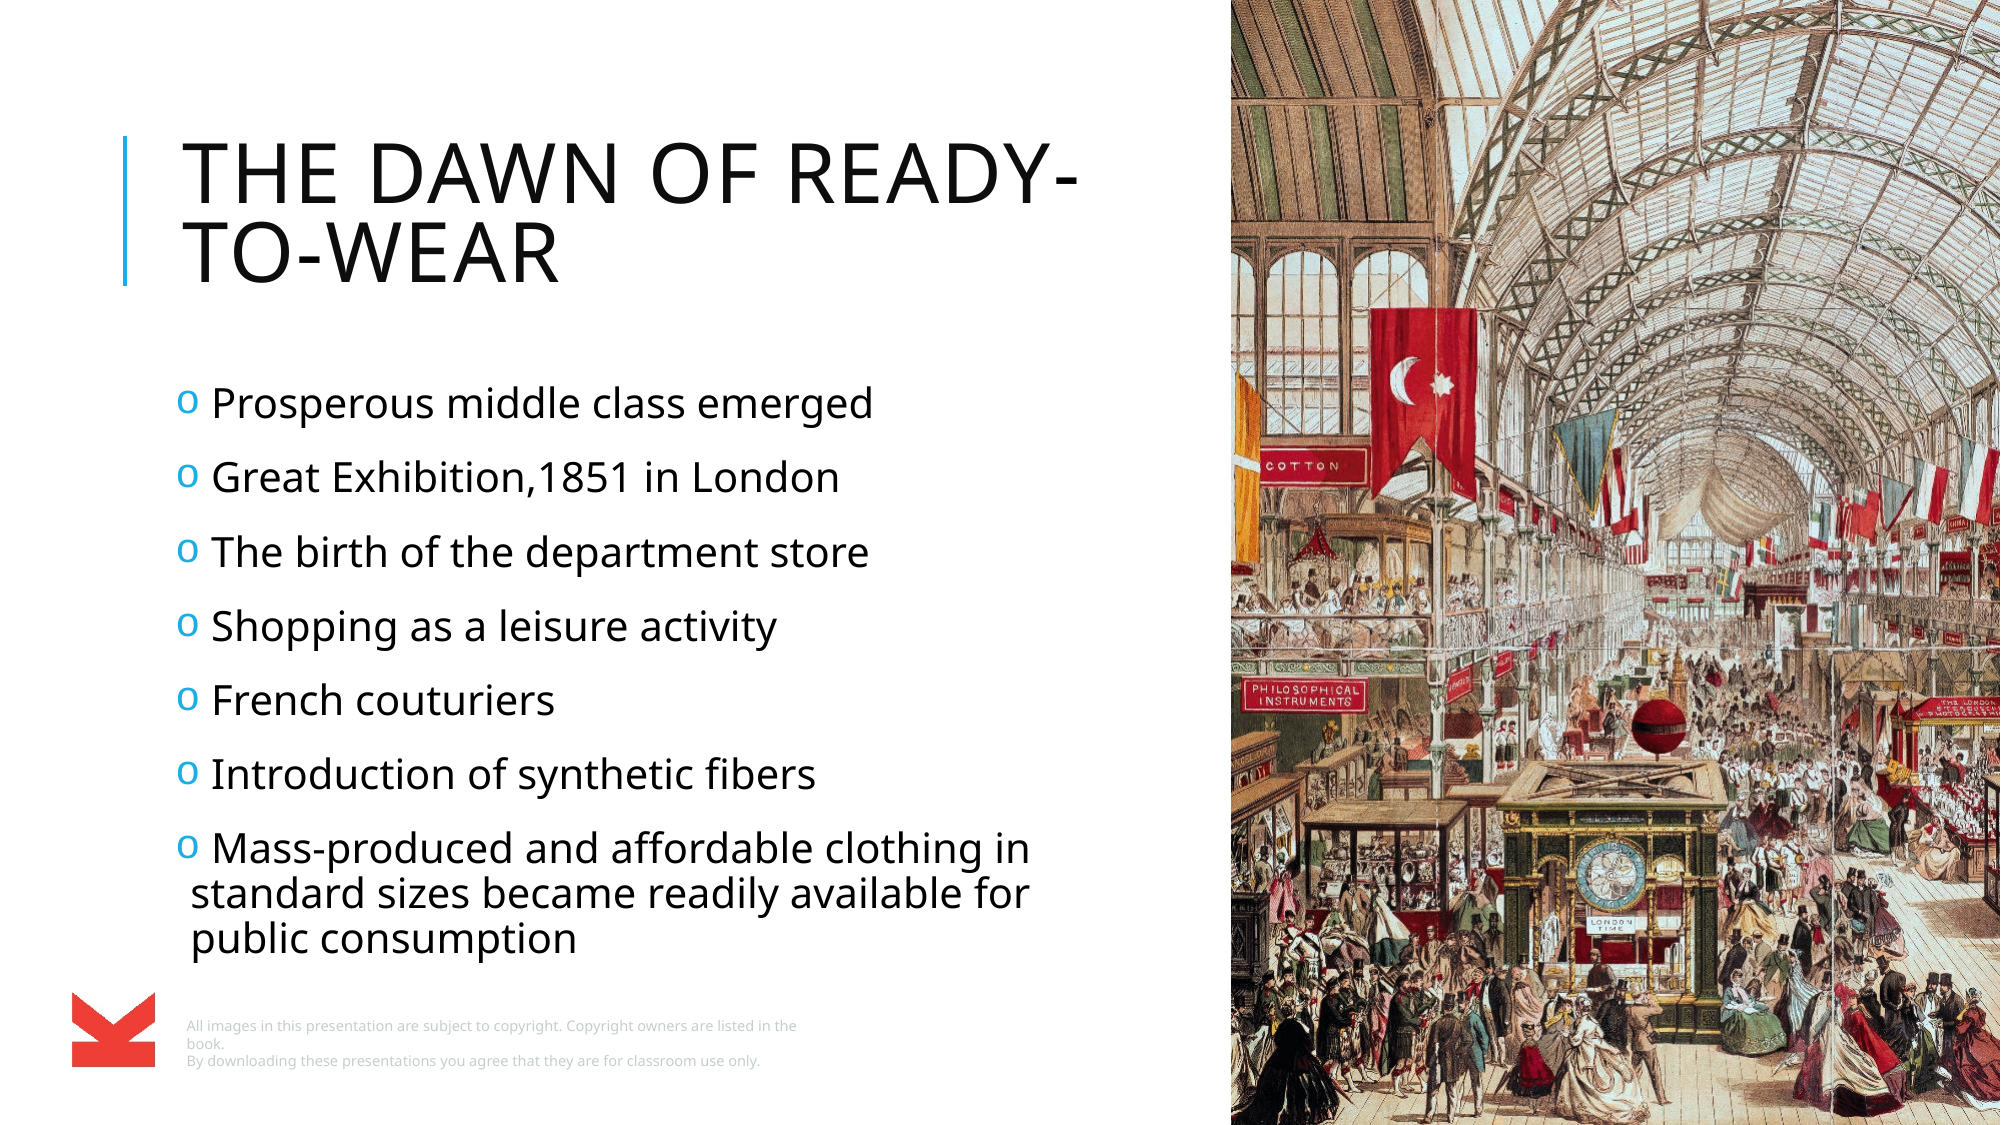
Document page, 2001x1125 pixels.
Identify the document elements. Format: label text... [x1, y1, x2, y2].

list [1231, 0, 2000, 1125]
picture [50, 970, 175, 1095]
title The Dawn of Ready-to-Wear [168, 96, 1164, 342]
list Prosperous middle class emerged Great Exhibition,1851 in London The birth of the department store Shopping as a leisure activity French couturiers Introduction of synthetic fibers Mass-produced and affordable clothing in standard sizes became readily available for public consumption [168, 375, 1164, 1035]
text_box All images in this presentation are subject to copyright. Copyright owners are listed in the book. By downloading these presentations you agree that they are for classroom use only. [180, 1009, 847, 1077]
